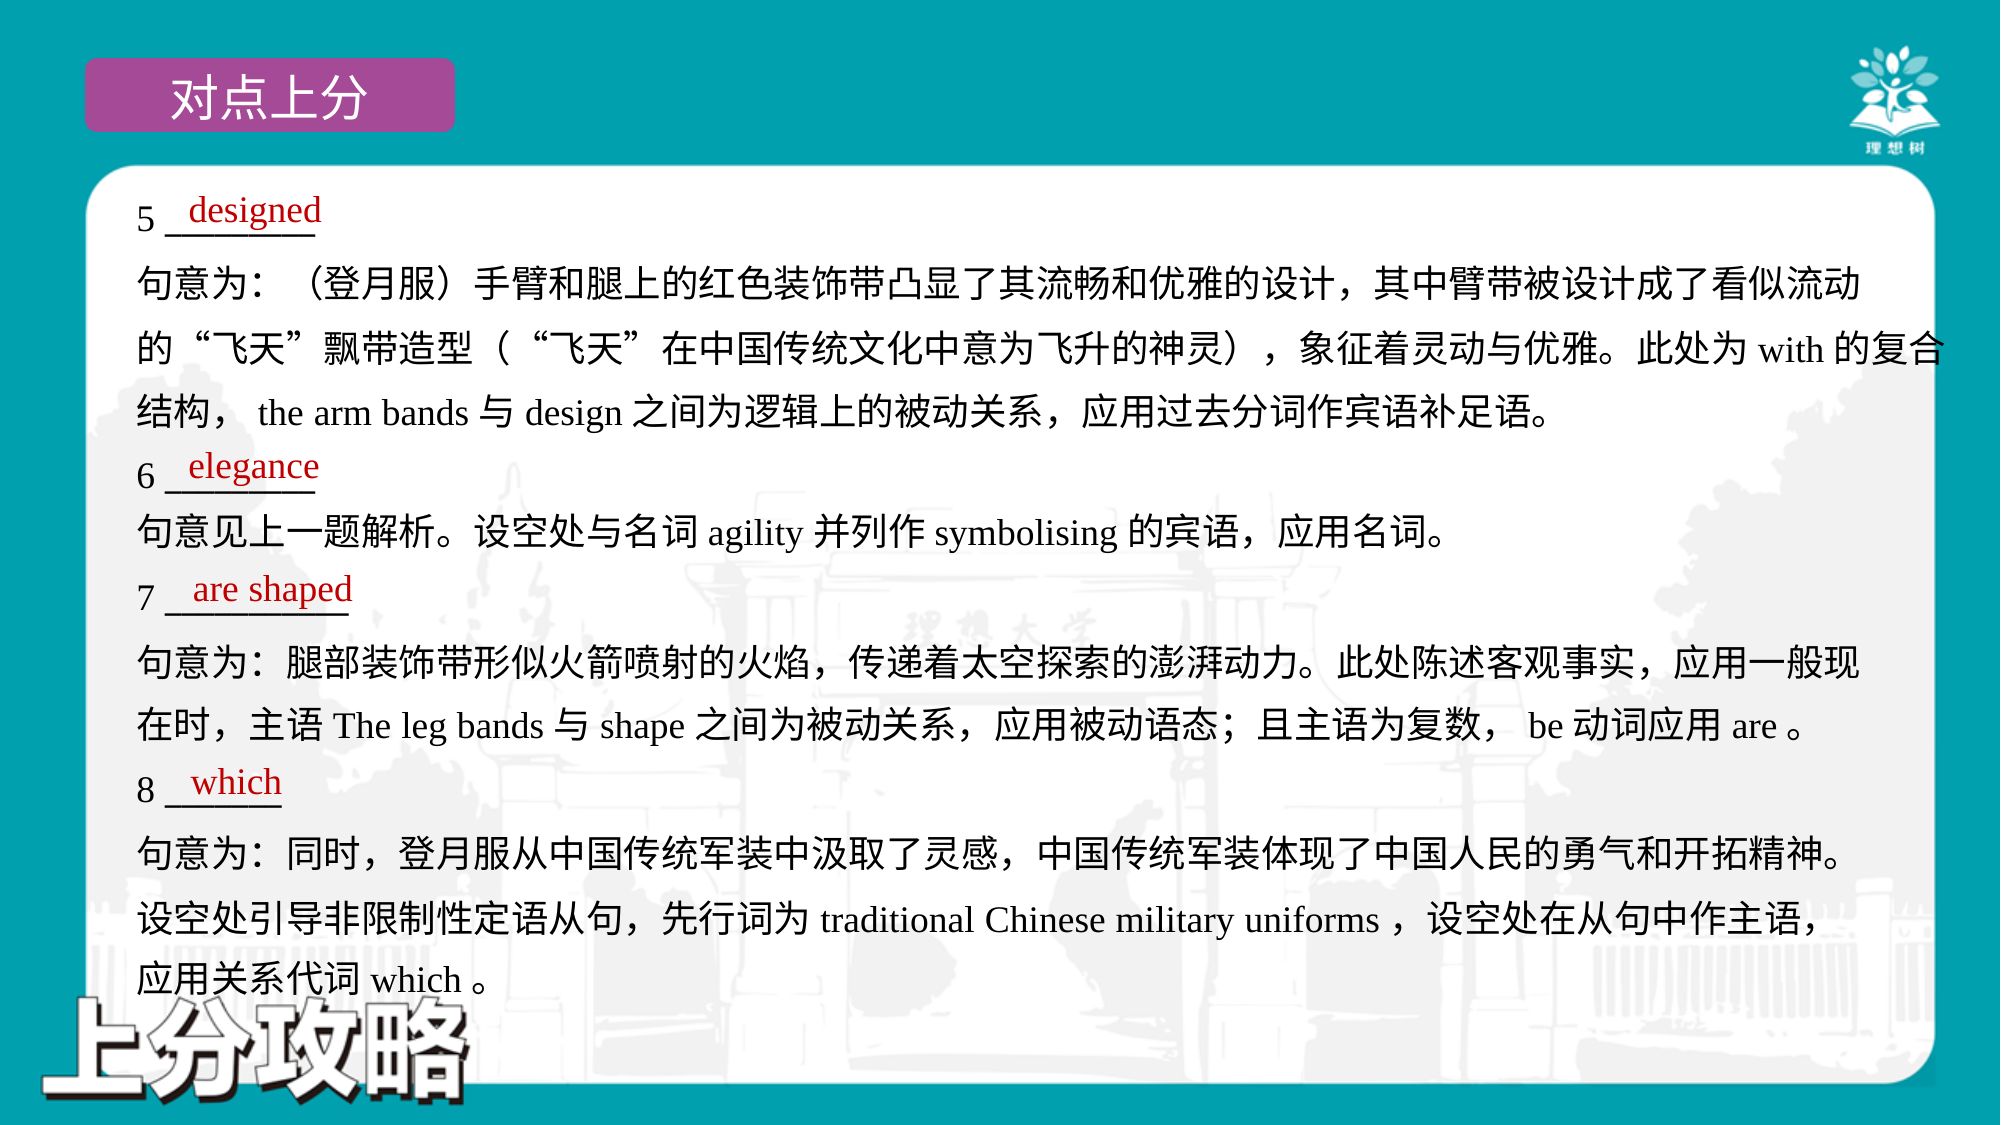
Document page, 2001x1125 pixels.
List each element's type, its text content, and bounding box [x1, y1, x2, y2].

picture [0, 0, 2000, 1125]
text_box elegance [174, 424, 334, 481]
text_box 5 _________ [136, 176, 1865, 233]
text_box are shaped [174, 546, 371, 603]
text_box 6 _________ [136, 433, 1865, 490]
text_box 8 _______ [136, 747, 1865, 804]
text_box 句意见上一题解析。设空处与名词agility并列作symbolising的宾语，应用名词。 [136, 490, 1865, 547]
text_box which [176, 739, 296, 796]
text_box 句意为：腿部装饰带形似火箭喷射的火焰，传递着太空探索的澎湃动力。此处陈述客观事实，应用一般现 在时，主语The leg bands与shape之间为被动关系，应用被动语态；且主语为复数，be动词应用are。 [136, 619, 1865, 740]
text_box designed [174, 167, 336, 224]
text_box 句意为：（登月服）手臂和腿上的红色装饰带凸显了其流畅和优雅的设计，其中臂带被设计成了看似流动 的“飞天”飘带造型（“飞天”在中国传统文化中意为飞升的神灵），象征着灵动与优雅。此处为with的复合 结构，the arm bands与design之间为逻辑上的被动关系，应用过去分词作宾语补足语。 [136, 240, 1865, 427]
text_box 7 ___________ [136, 555, 1865, 612]
text_box 句意为：同时，登月服从中国传统军装中汲取了灵感，中国传统军装体现了中国人民的勇气和开拓精神。 设空处引导非限制性定语从句，先行词为traditional Chinese military uniforms，设空处在从句中作主语， 应用关系代词which。 [136, 810, 1865, 995]
